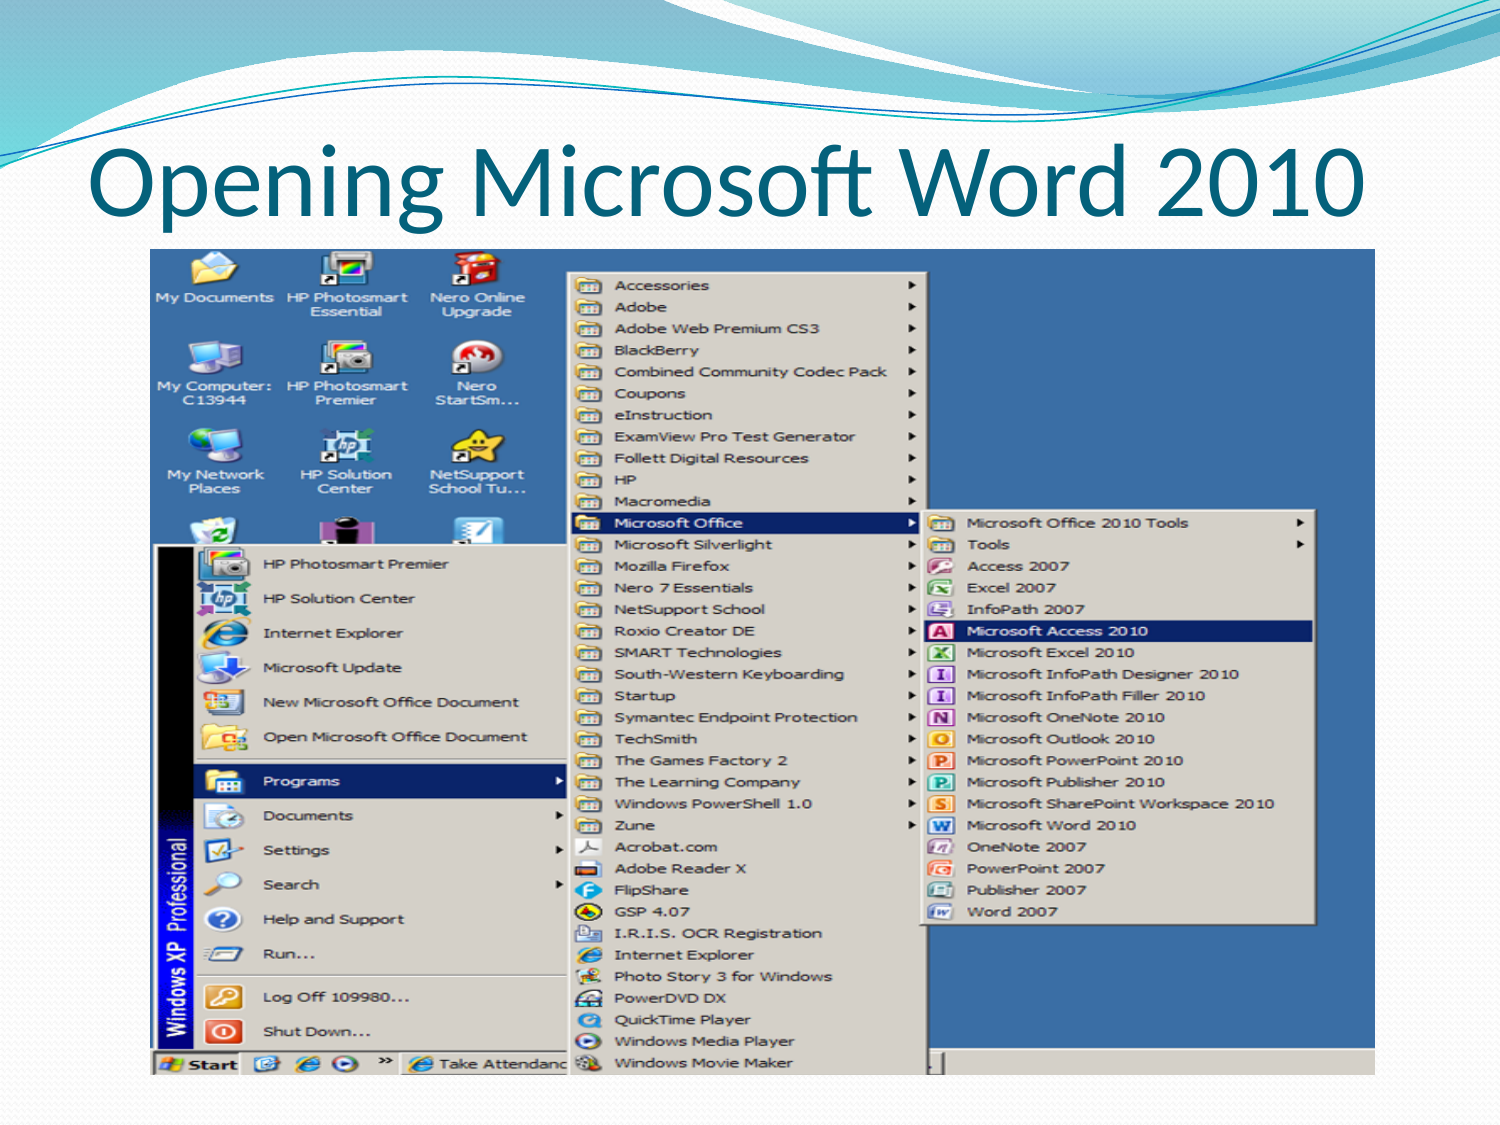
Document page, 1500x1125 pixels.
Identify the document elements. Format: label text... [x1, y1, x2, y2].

title Opening Microsoft Word 2010 [87, 50, 1438, 238]
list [149, 249, 1376, 1076]
